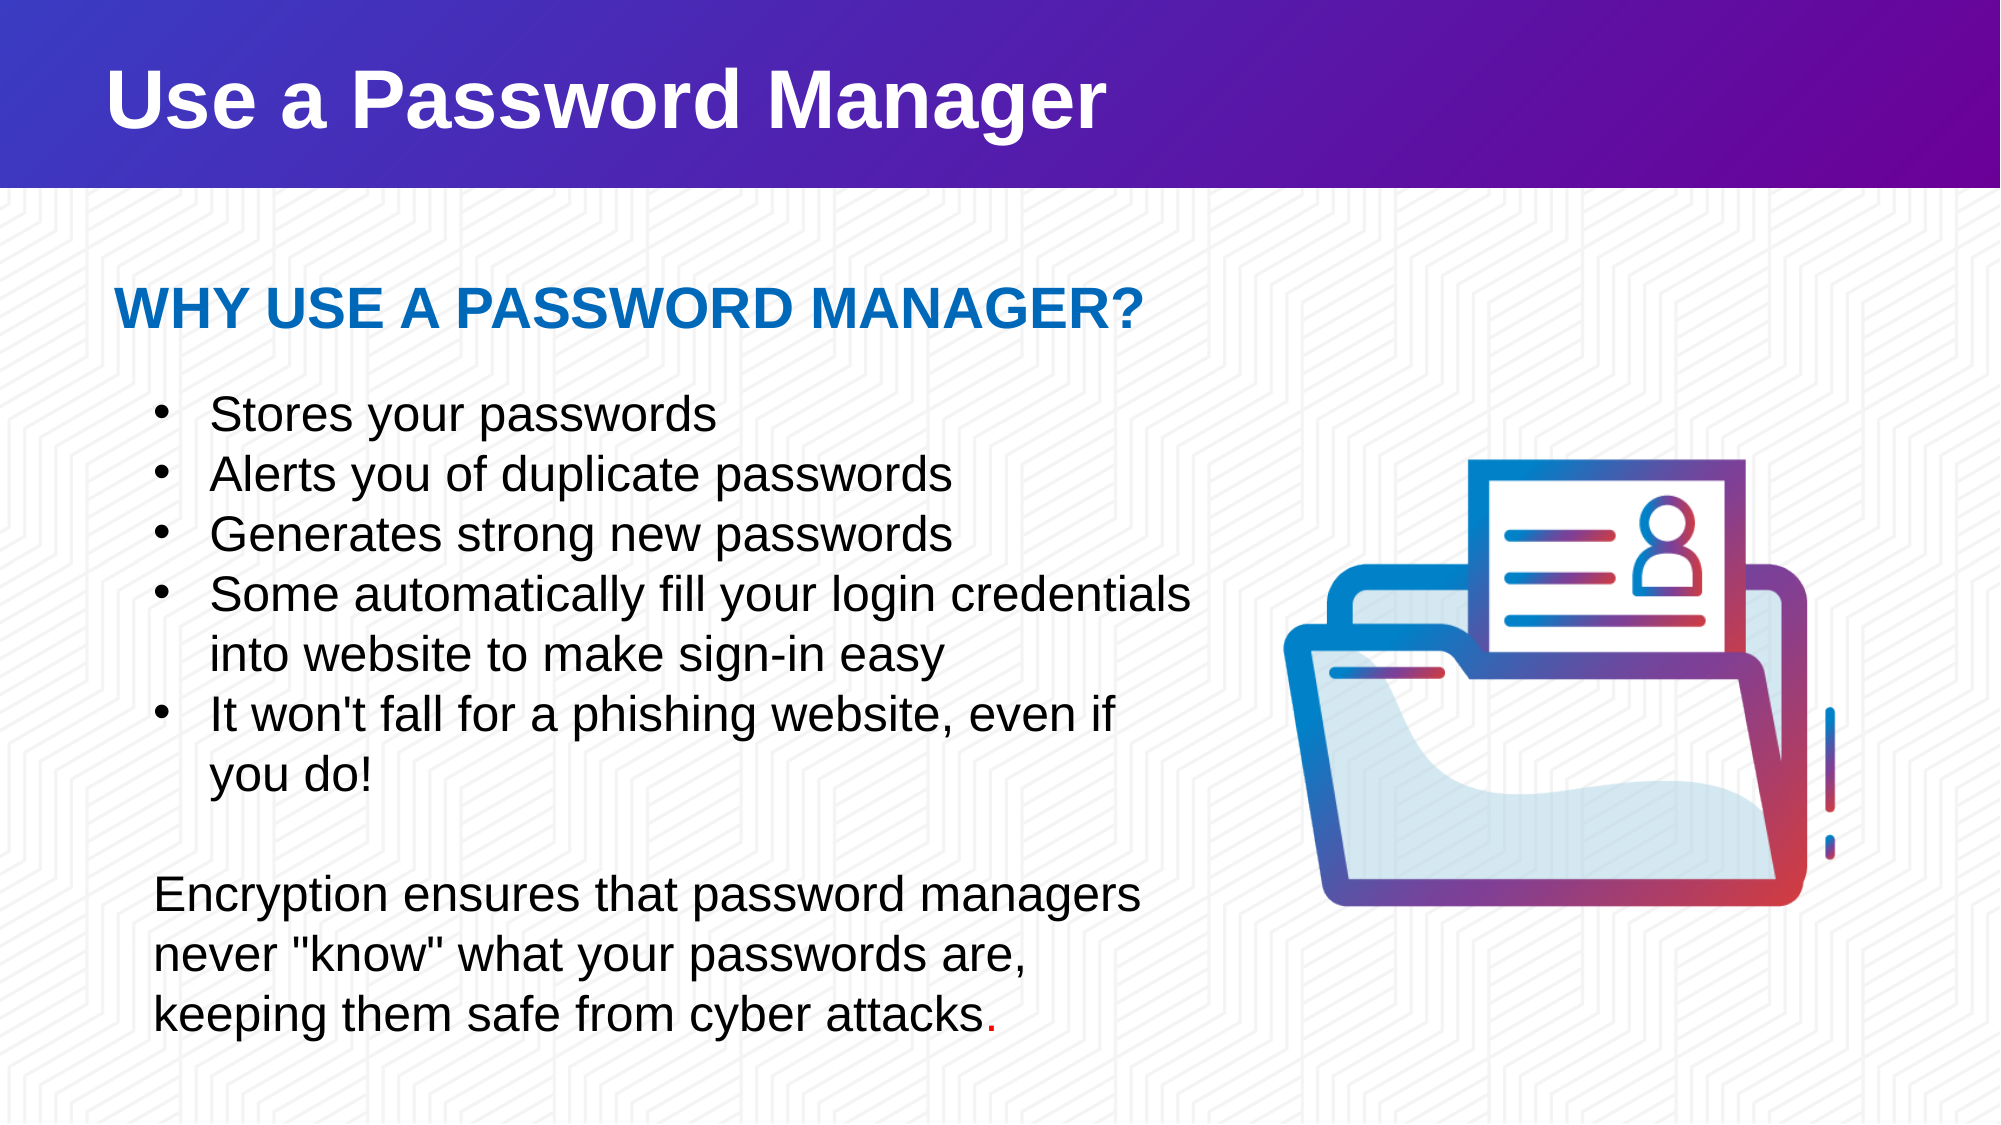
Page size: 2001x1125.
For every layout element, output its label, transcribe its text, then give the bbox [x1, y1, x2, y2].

text_box Stores your passwords Alerts you of duplicate passwords Generates strong new passwords Some automatically fill your login credentials into website to make sign-in easy It won't fall for a phishing website, even if you do! Encryption ensures that password managers never "know" what your passwords are, keeping them safe from cyber attacks. [100, 374, 1225, 1085]
title Use a Password Manager [0, 0, 2000, 188]
text_box WHY USE A PASSWORD MANAGER? [100, 262, 1394, 348]
picture [0, 0, 2001, 1125]
